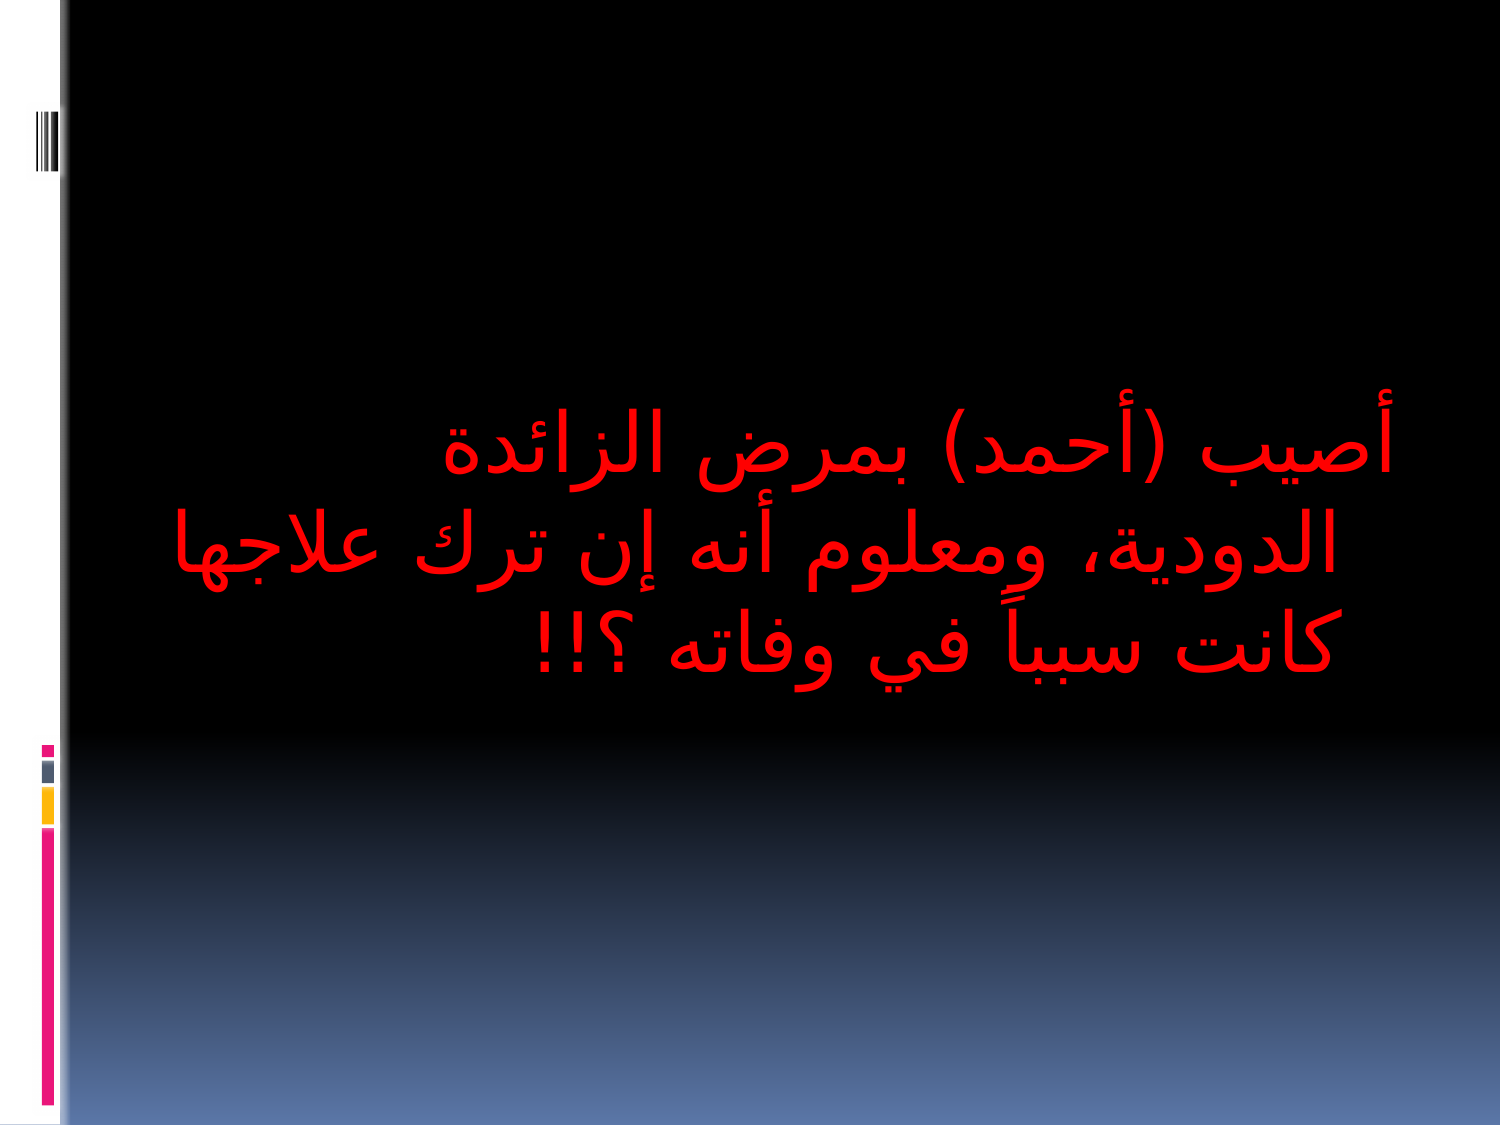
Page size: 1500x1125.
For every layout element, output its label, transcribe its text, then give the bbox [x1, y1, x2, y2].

list أصيب (أحمد) بمرض الزائدة الدودية، ومعلوم أنه إن ترك علاجها كانت سبباً في وفاته ؟!! [150, 292, 1425, 1043]
